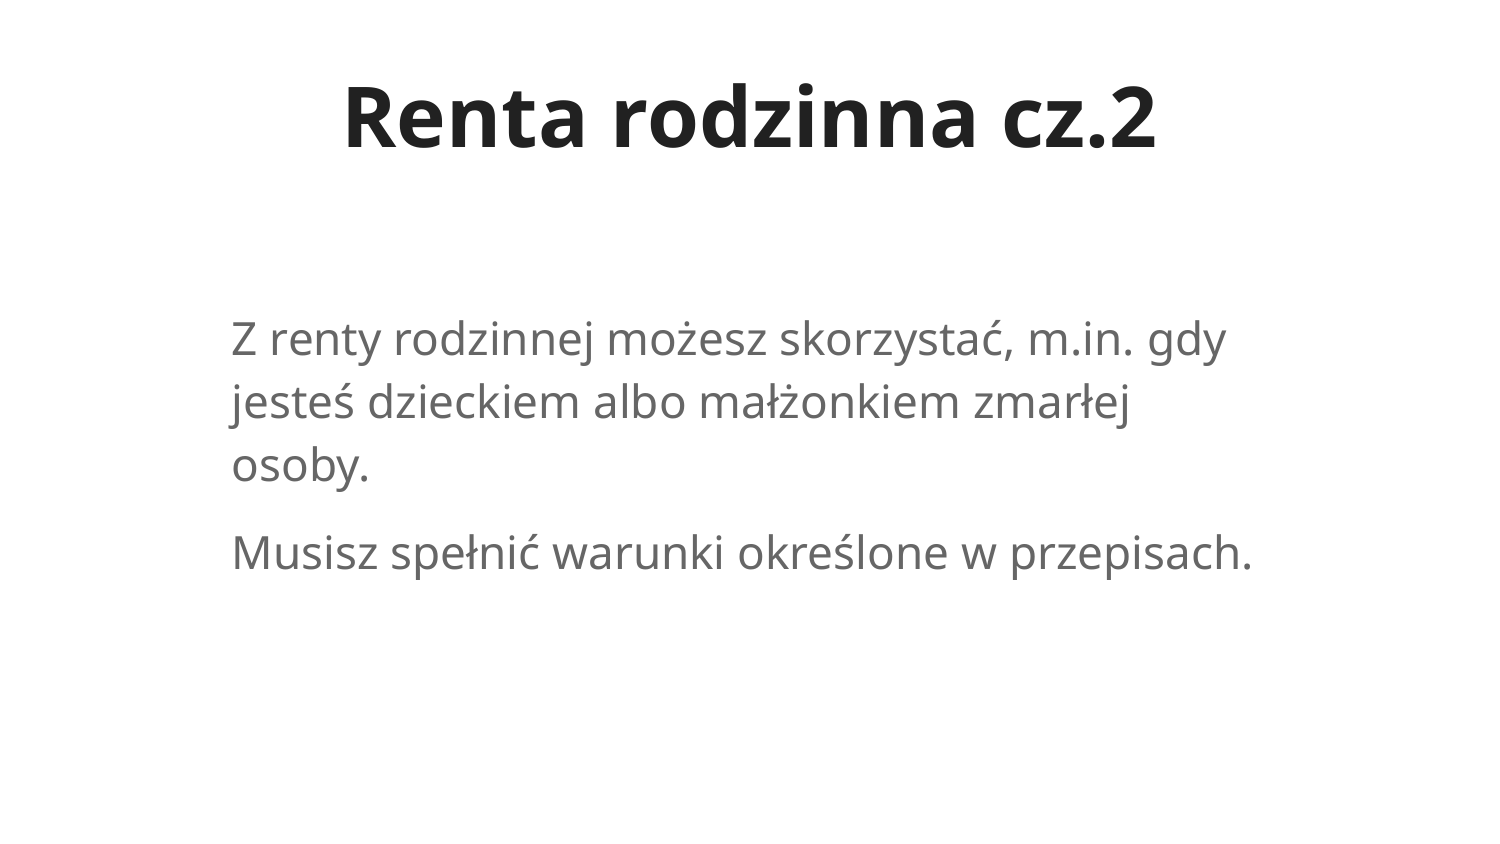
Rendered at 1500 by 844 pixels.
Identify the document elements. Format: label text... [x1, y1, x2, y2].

list Z renty rodzinnej możesz skorzystać, m.in. gdy jesteś dzieckiem albo małżonkiem zmarłej osoby. Musisz spełnić warunki określone w przepisach. [216, 286, 1284, 664]
title Renta rodzinna cz.2 [51, 48, 1449, 180]
